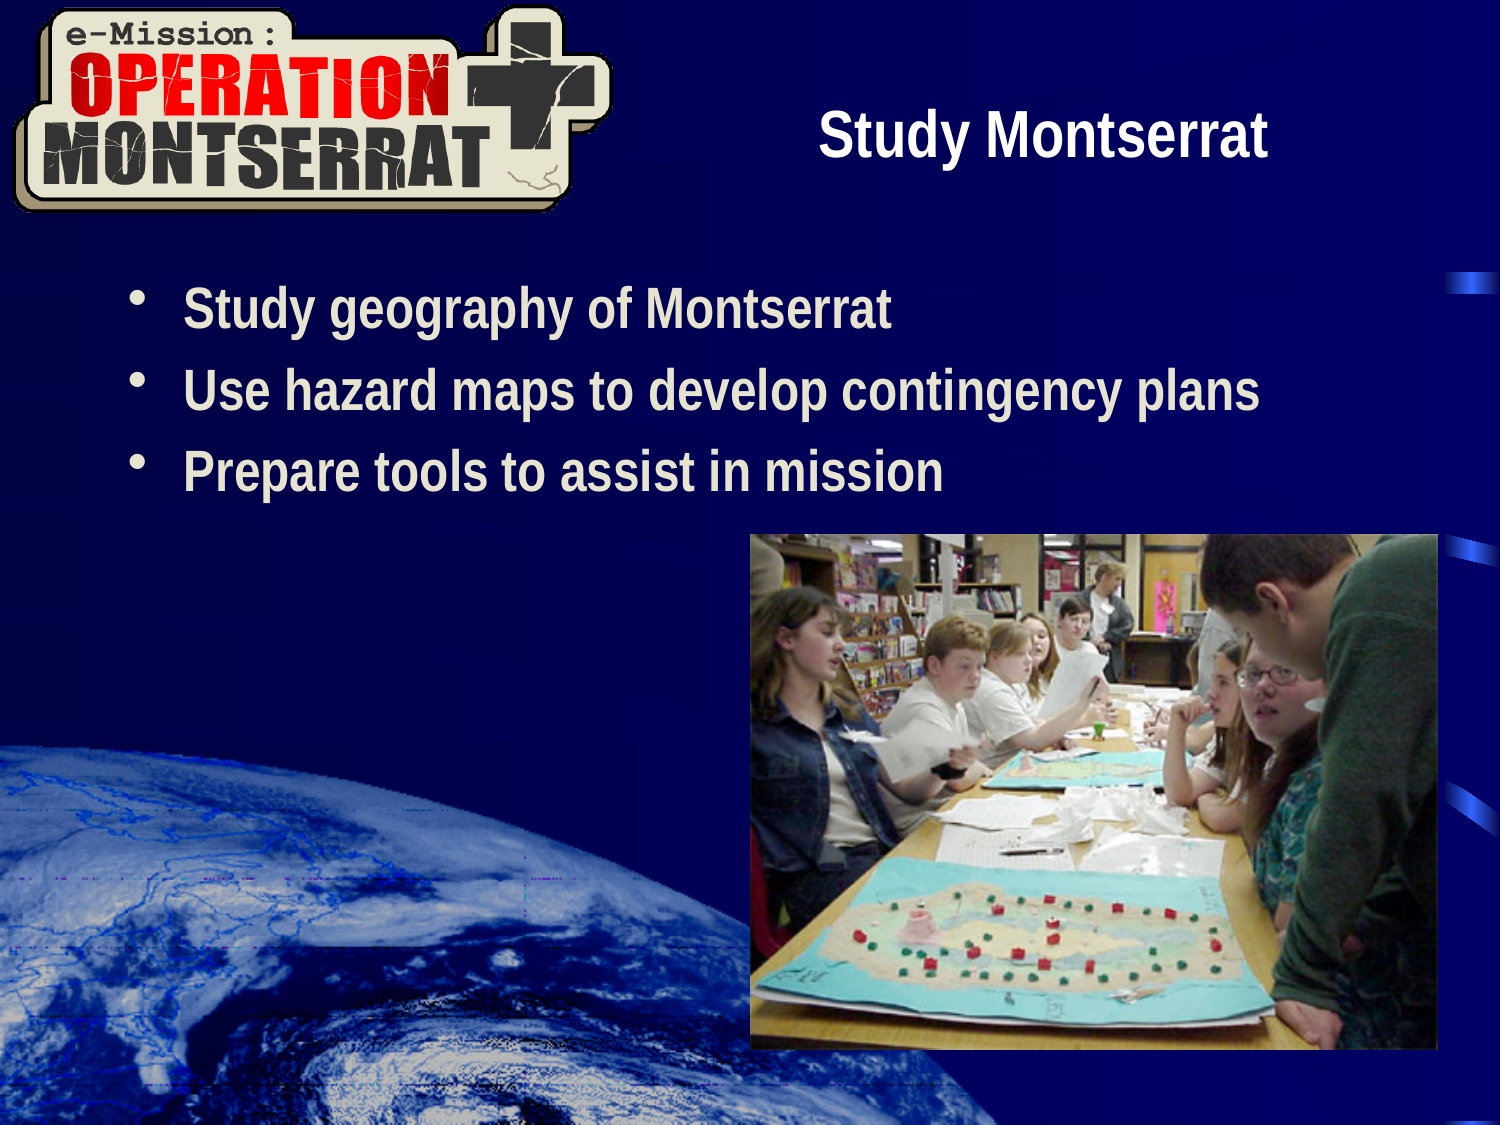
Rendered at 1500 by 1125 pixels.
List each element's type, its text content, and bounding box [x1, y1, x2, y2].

list Study geography of Montserrat Use hazard maps to develop contingency plans Prepare tools to assist in mission [112, 262, 1440, 638]
title Study Montserrat [649, 37, 1438, 226]
picture [12, 4, 613, 213]
picture [0, 534, 1438, 1125]
